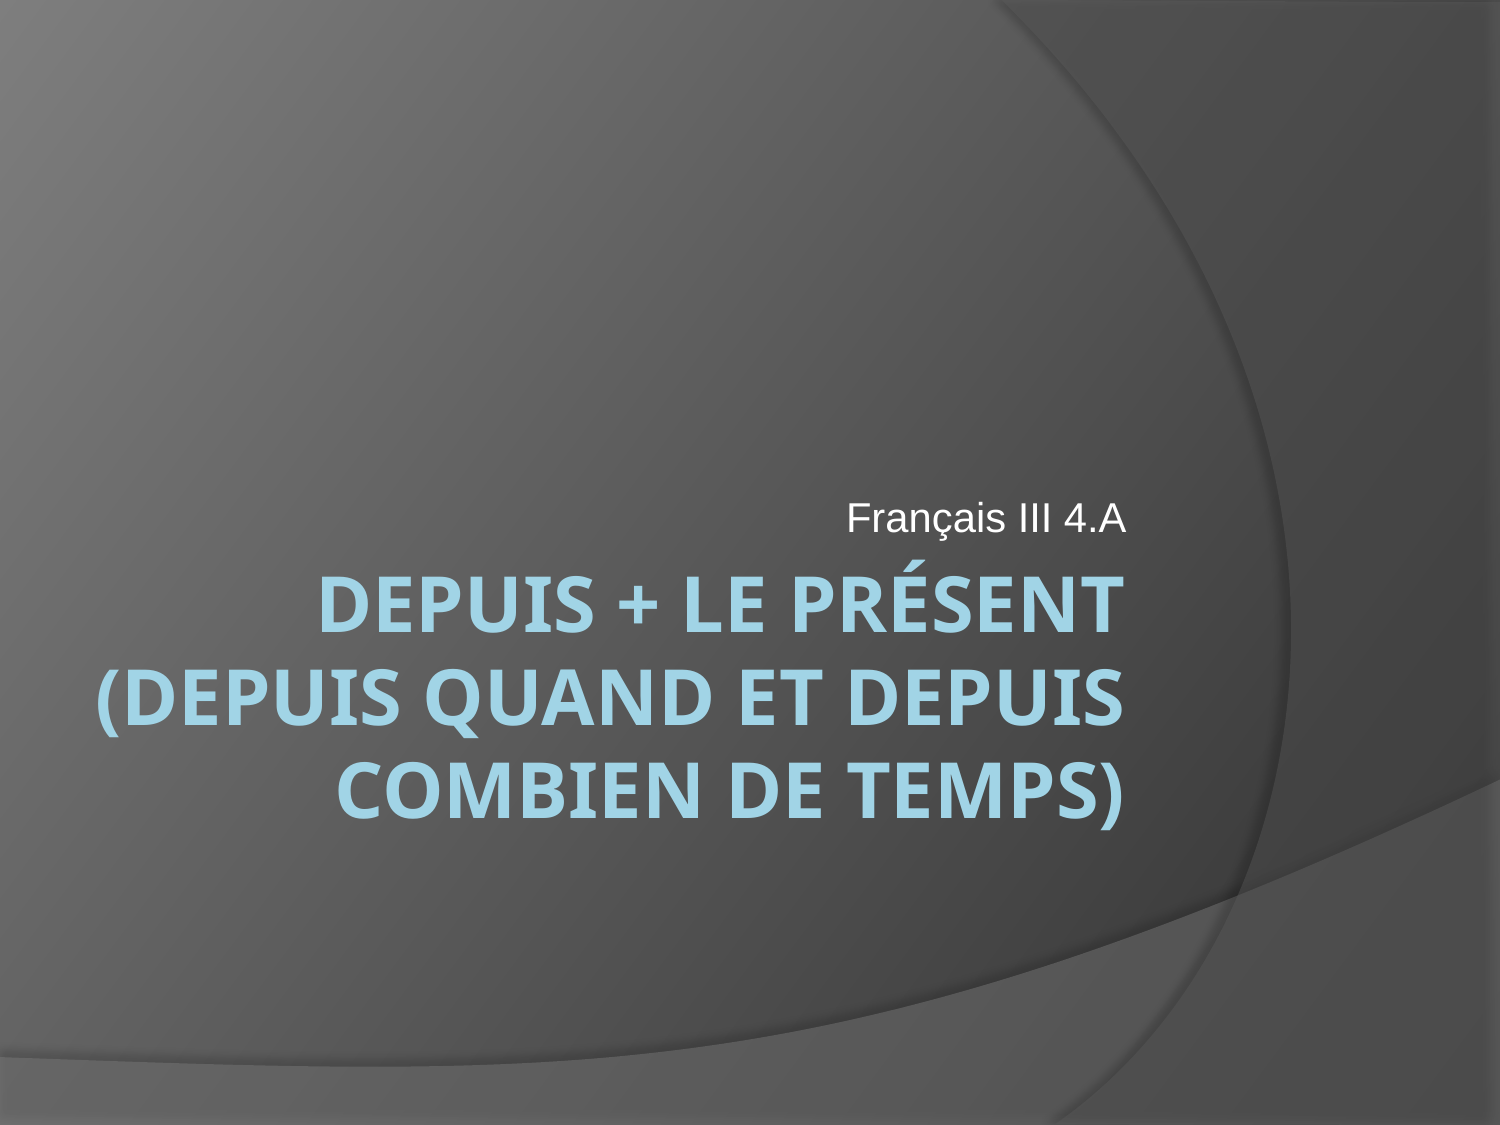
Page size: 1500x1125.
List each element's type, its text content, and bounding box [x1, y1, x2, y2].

title Depuis + le présent (depuis quand et depuis combien de temps) [70, 547, 1134, 925]
subtitle Français III 4.A [71, 253, 1134, 541]
